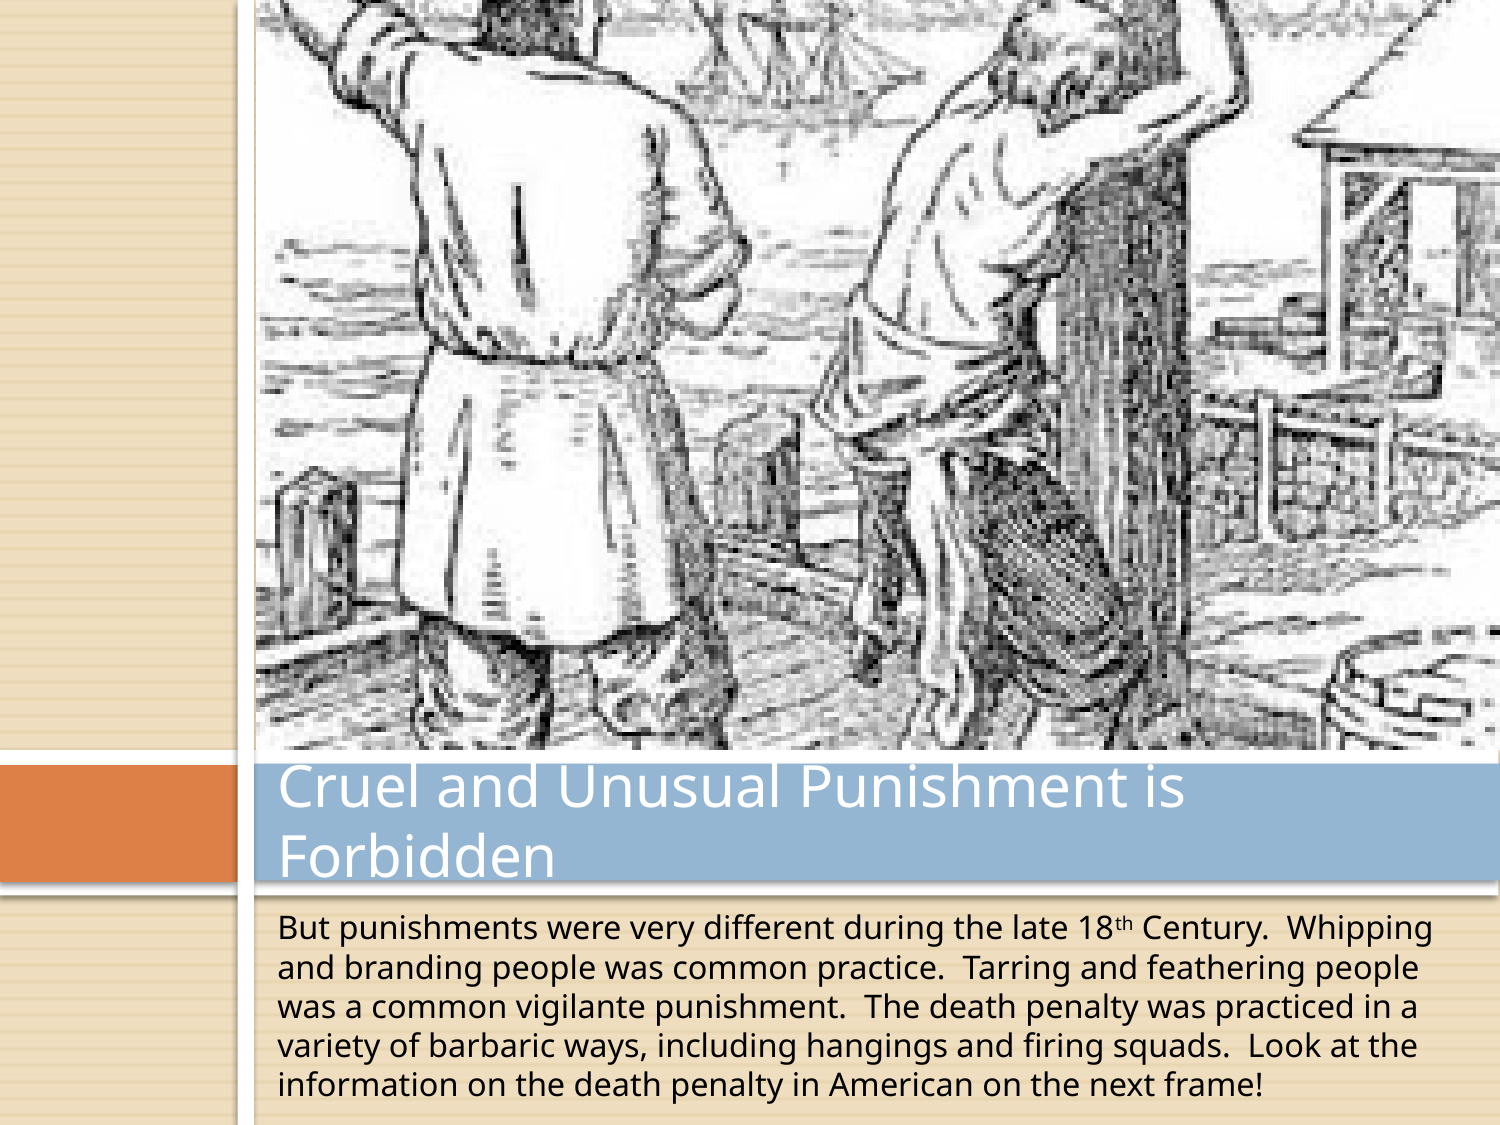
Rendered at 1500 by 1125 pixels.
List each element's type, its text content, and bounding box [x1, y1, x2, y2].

title Cruel and Unusual Punishment is Forbidden [262, 762, 1463, 875]
list But punishments were very different during the late 18th Century. Whipping and branding people was common practice. Tarring and feathering people was a common vigilante punishment. The death penalty was practiced in a variety of barbaric ways, including hangings and firing squads. Look at the information on the death penalty in American on the next frame! [262, 900, 1463, 1113]
picture [255, 0, 1500, 750]
